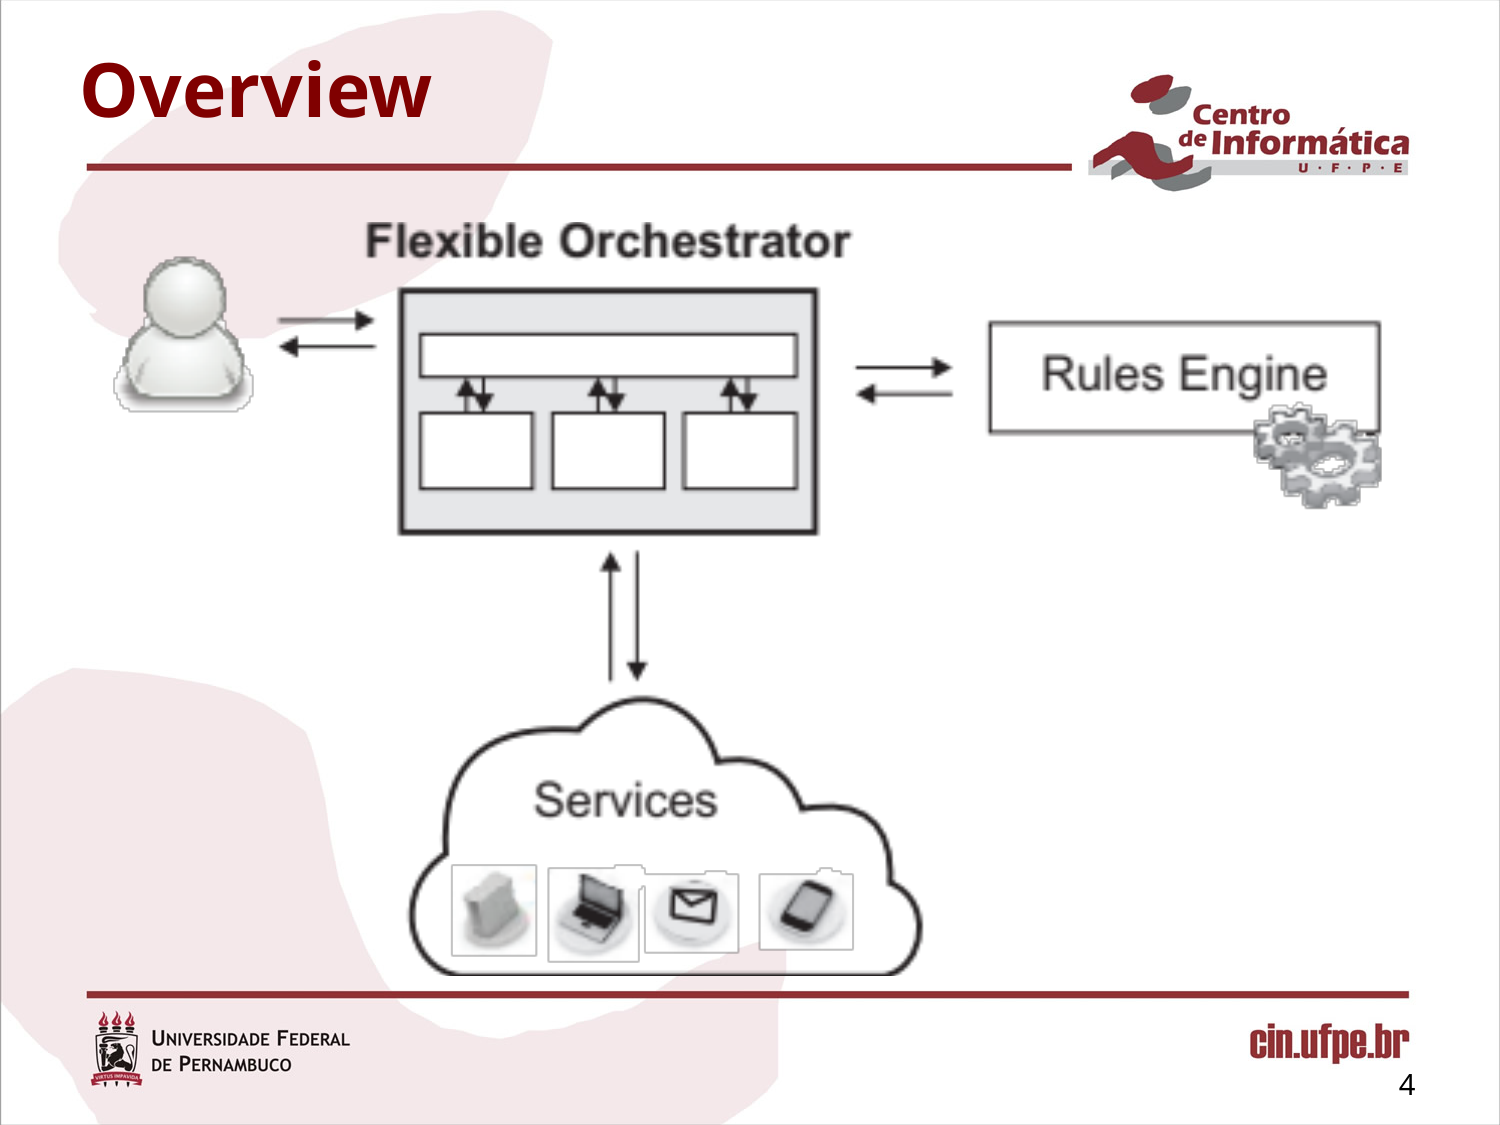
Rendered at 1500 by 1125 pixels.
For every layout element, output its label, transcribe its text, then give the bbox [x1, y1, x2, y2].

slide_number 4 [1080, 1058, 1431, 1107]
picture [0, 0, 1500, 1125]
title Overview [64, 7, 1129, 169]
